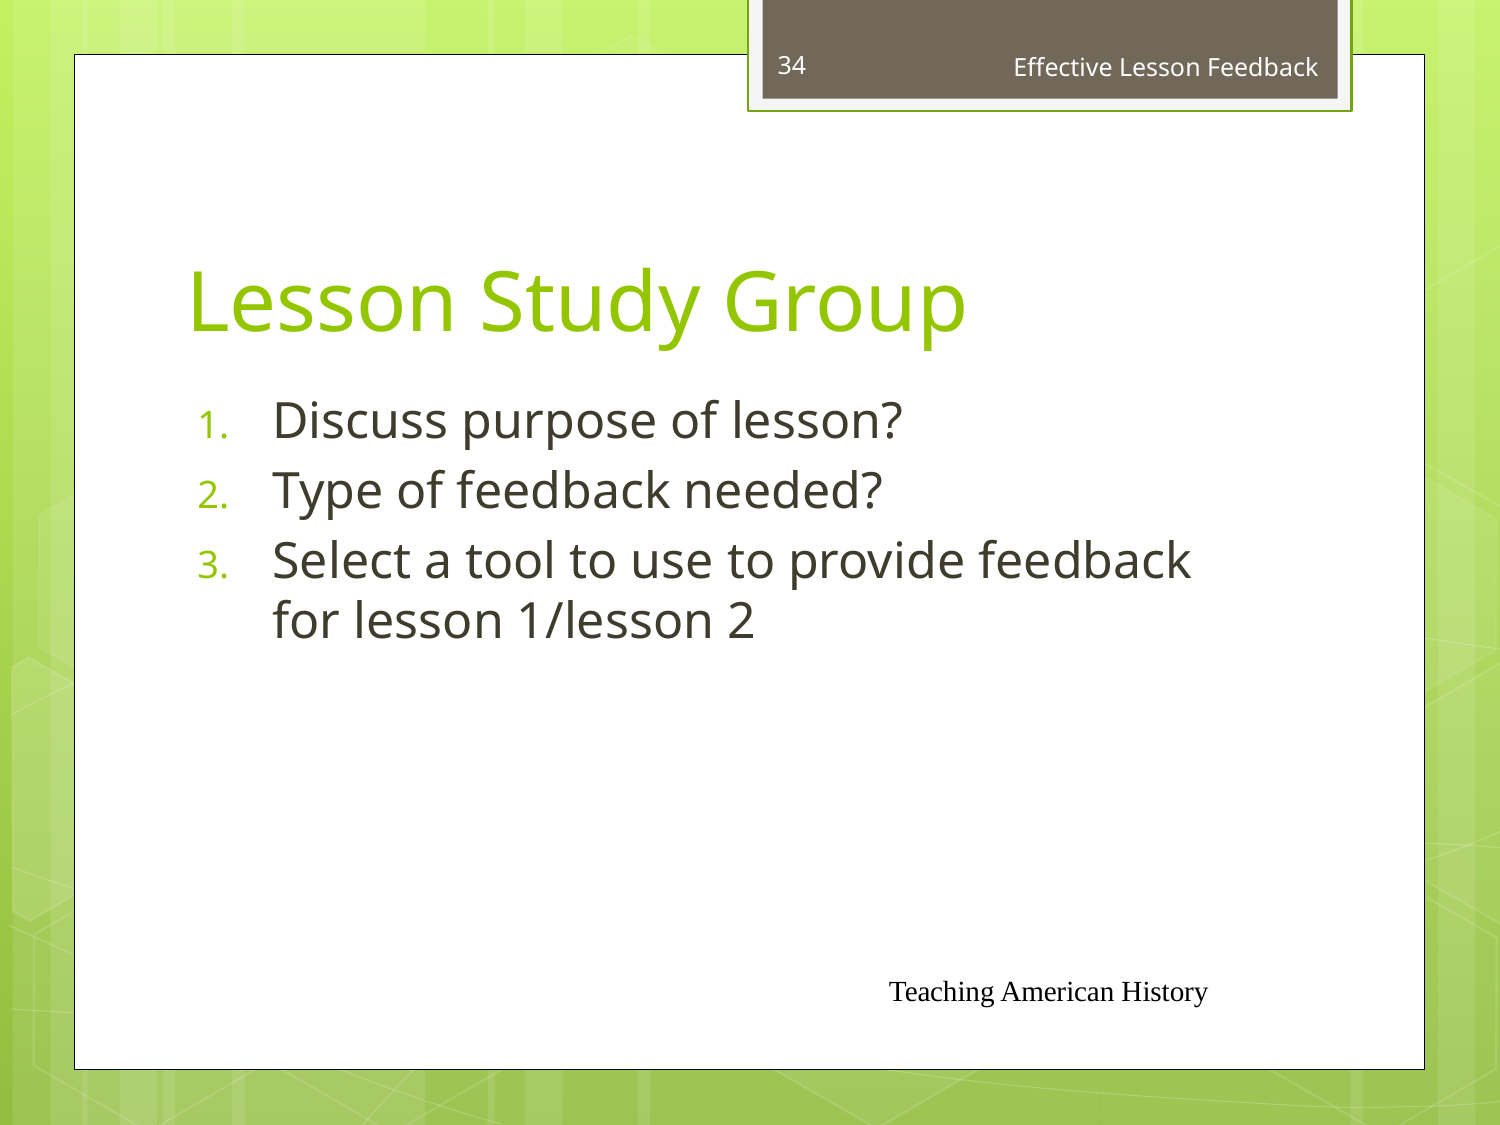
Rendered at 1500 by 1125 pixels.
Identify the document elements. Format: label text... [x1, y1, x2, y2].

footer Teaching American History [761, 960, 1336, 1020]
list Discuss purpose of lesson? Type of feedback needed? Select a tool to use to provide feedback for lesson 1/lesson 2 [171, 381, 1283, 957]
slide_number Effective Lesson Feedback [982, 36, 1334, 97]
title Lesson Study Group [171, 168, 1324, 357]
slide_number 34 [762, 36, 982, 97]
